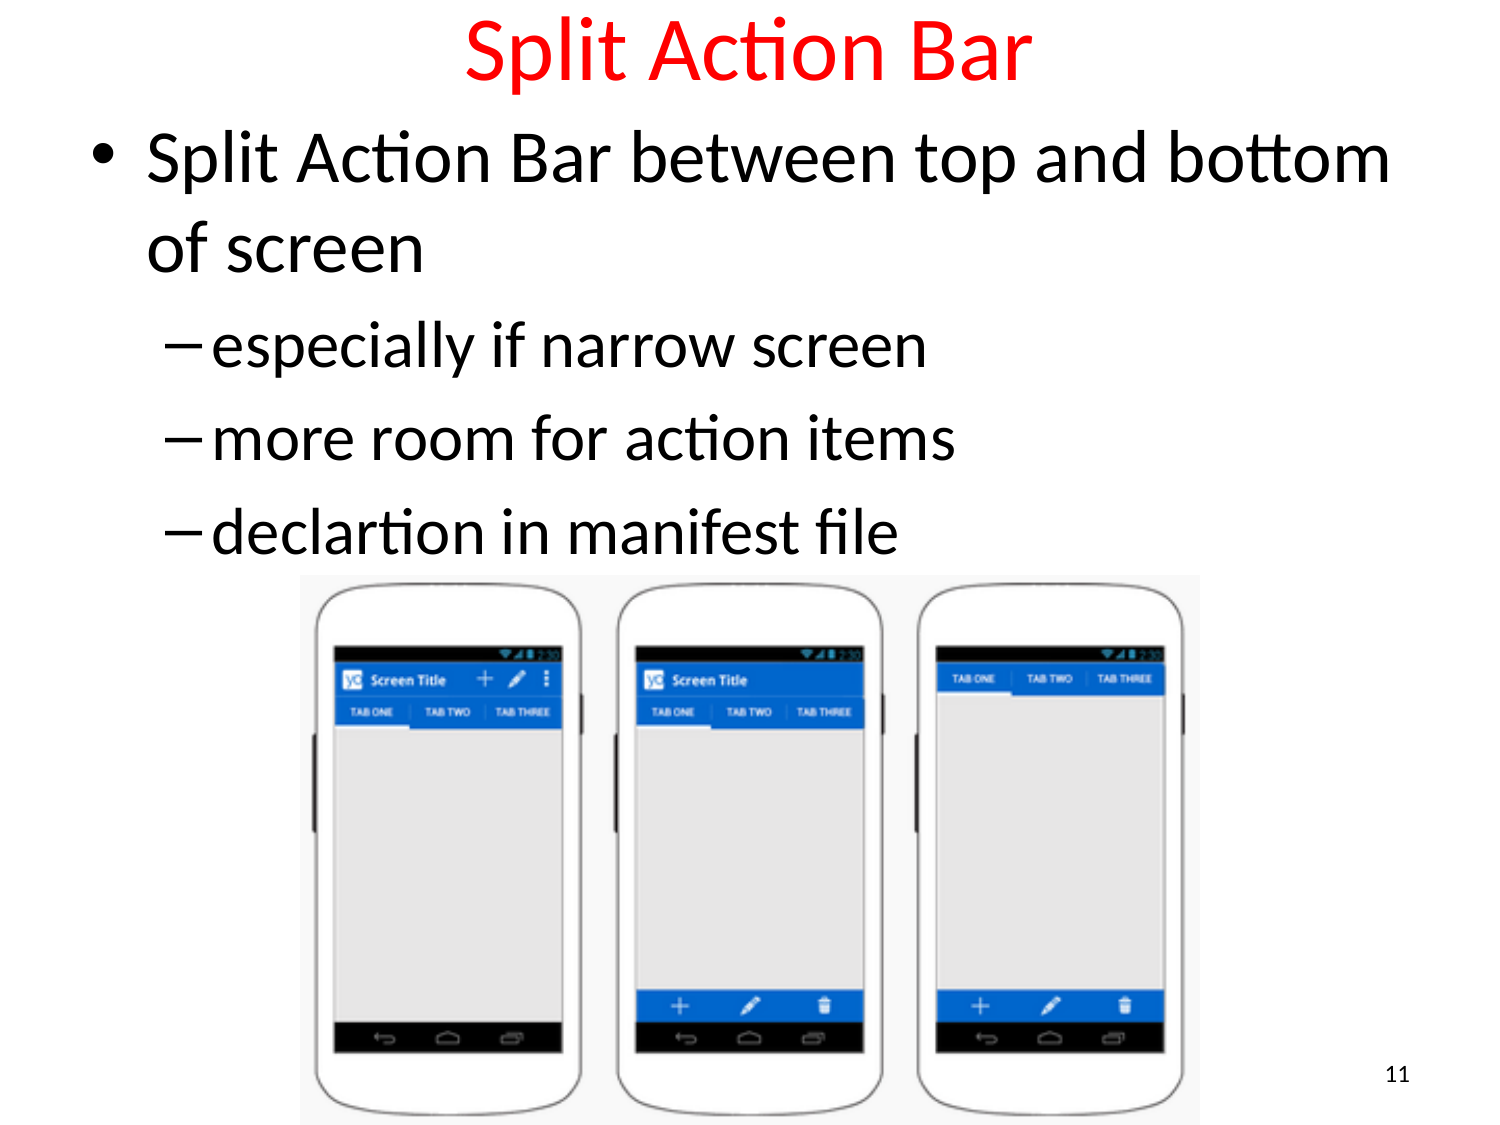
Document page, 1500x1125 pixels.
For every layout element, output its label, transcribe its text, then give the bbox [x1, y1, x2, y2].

title Split Action Bar [75, 0, 1425, 99]
picture [299, 575, 1201, 1125]
slide_number 11 [1204, 1042, 1425, 1103]
list Split Action Bar between top and bottom of screen especially if narrow screen more room for action items declartion in manifest file [75, 99, 1425, 955]
